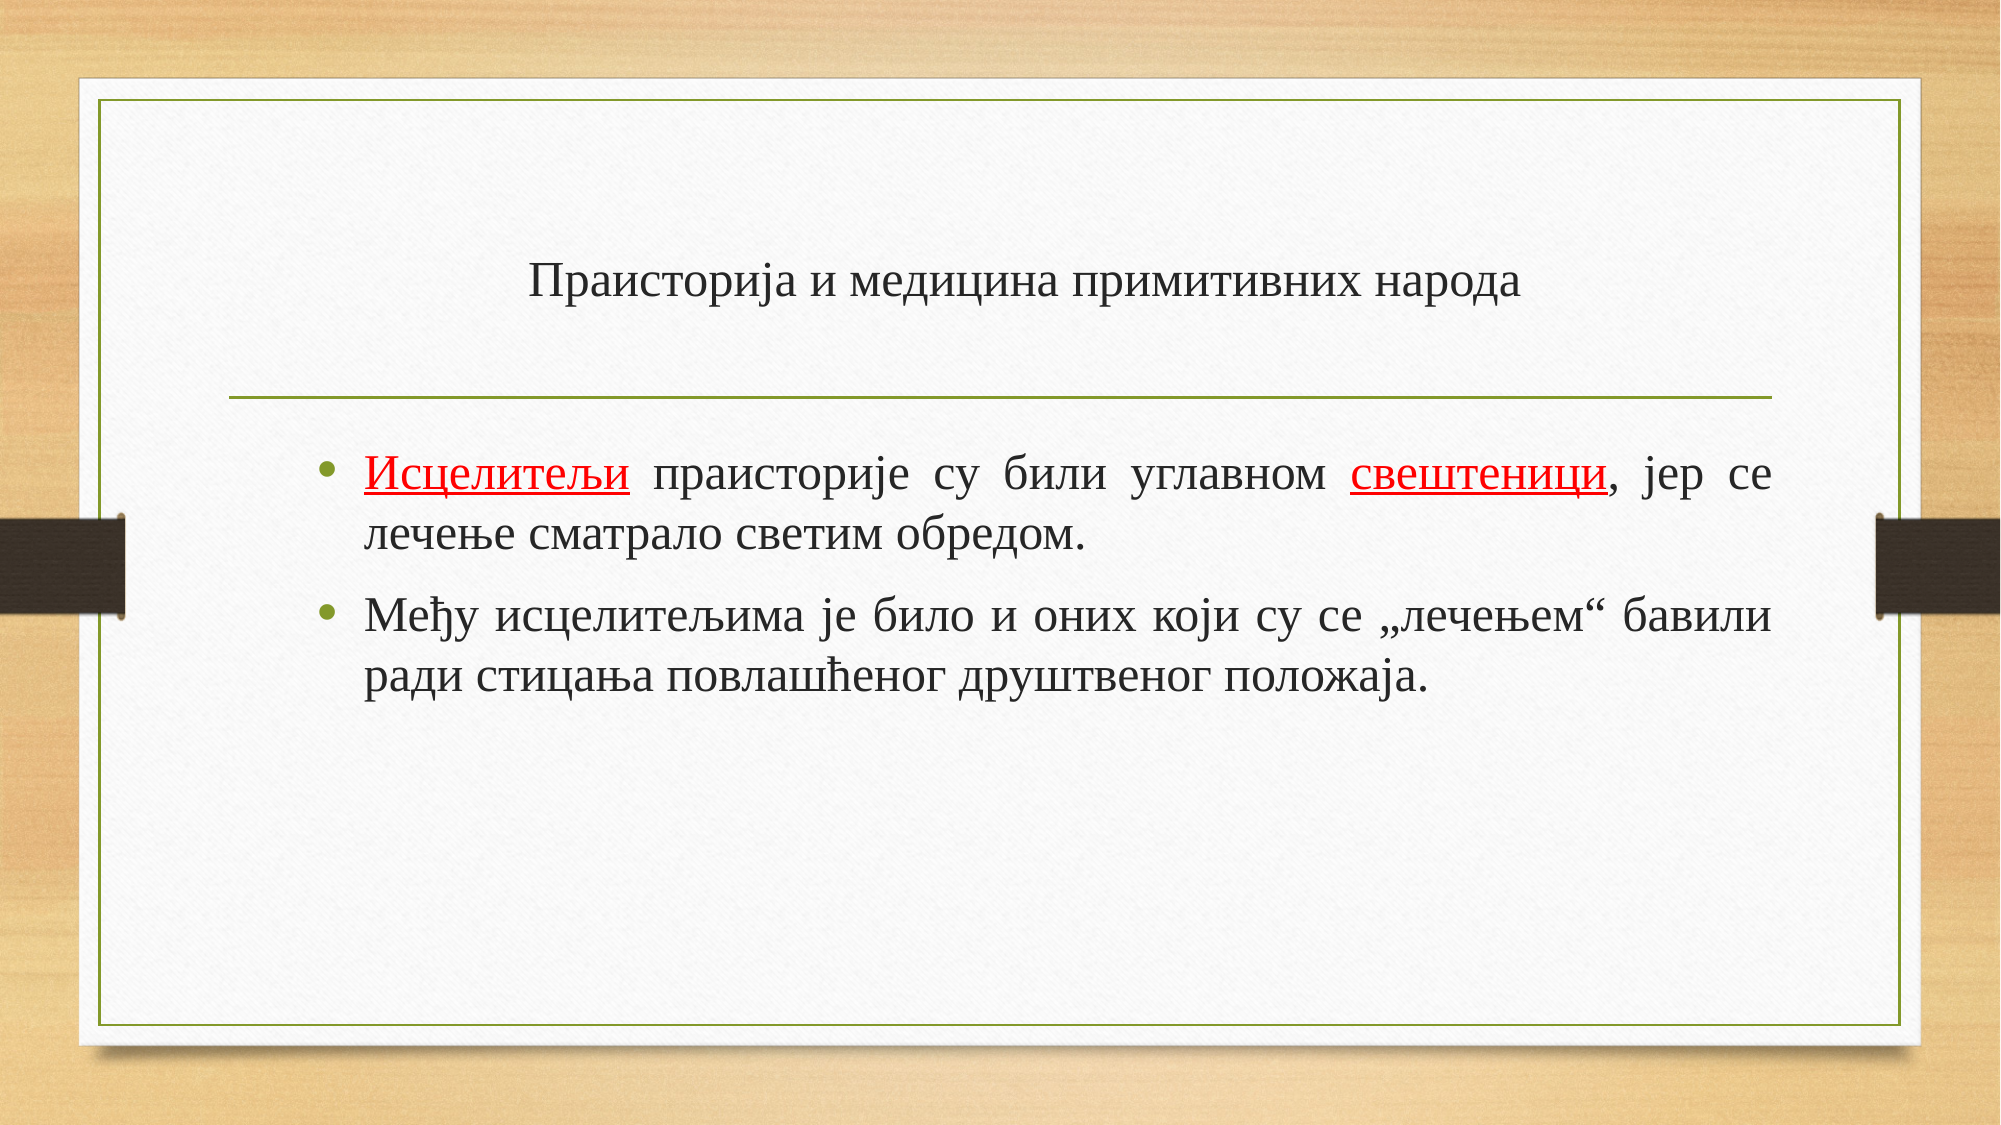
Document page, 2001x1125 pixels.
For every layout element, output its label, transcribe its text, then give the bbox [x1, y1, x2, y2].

list Исцелитељи праисторије су били углавном свештеници, јер се лечење сматрало светим обредом. Међу исцелитељима је било и оних који су се „лечењем“ бавили ради стицања повлашћеног друштвеног положаја. [302, 431, 1788, 1023]
picture [0, 0, 2001, 1125]
title Праисторија и медицина примитивних народа [263, 178, 1787, 376]
